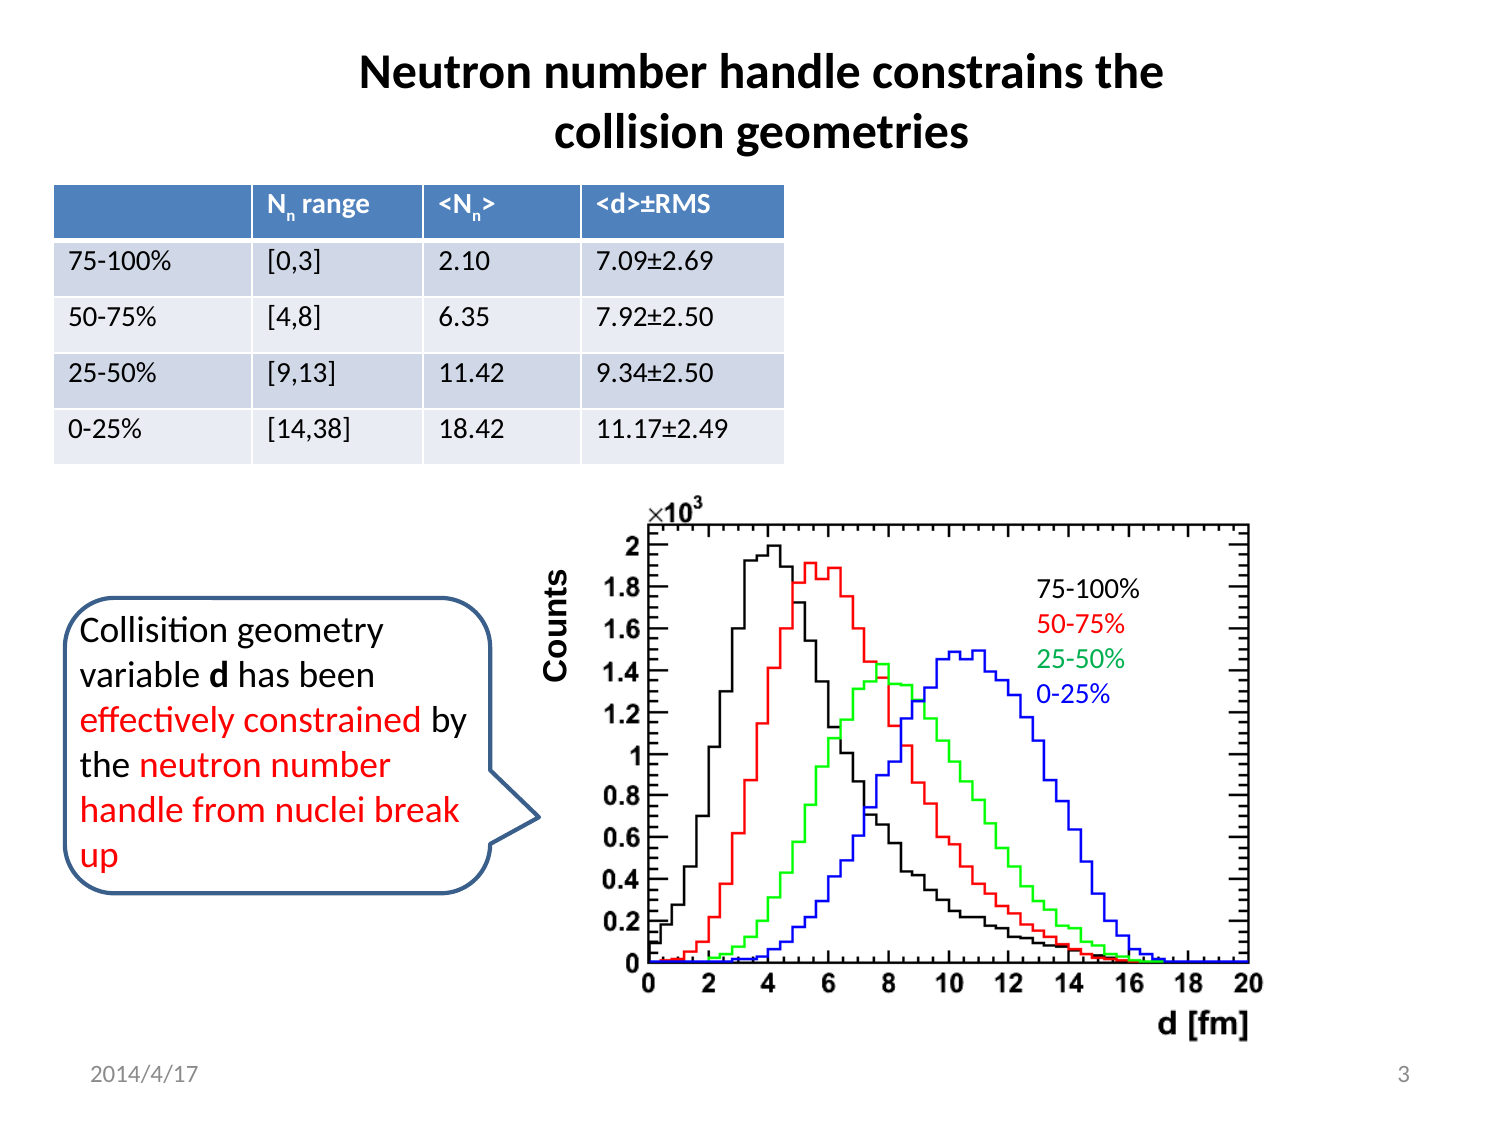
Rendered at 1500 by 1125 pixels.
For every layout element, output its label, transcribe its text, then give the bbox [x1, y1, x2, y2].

table_cell 11.17±2.49 [582, 410, 784, 464]
table_cell 75-100% [54, 243, 251, 296]
text_box Neutron number handle constrains the collision geometries [265, 30, 1258, 166]
table_header Nn range [253, 185, 422, 238]
table_header <d>±RMS [582, 185, 784, 238]
table_cell [14,38] [253, 410, 422, 464]
table_cell 6.35 [424, 298, 580, 352]
table_cell [9,13] [253, 354, 422, 408]
slide_number 3 [1074, 1042, 1425, 1103]
text_box [62, 595, 542, 896]
table_cell 2.10 [424, 243, 580, 296]
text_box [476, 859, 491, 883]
table_cell 9.34±2.50 [582, 354, 784, 408]
table_cell 7.09±2.69 [582, 243, 784, 296]
table_cell 11.42 [424, 354, 580, 408]
table_cell 25-50% [54, 354, 251, 408]
table_header [54, 185, 251, 238]
table_cell 50-75% [54, 298, 251, 352]
picture [560, 473, 1304, 1048]
text_box Counts [525, 527, 555, 698]
table_cell 7.92±2.50 [582, 298, 784, 352]
table_header <Nn> [424, 185, 580, 238]
table_cell 0-25% [54, 410, 251, 464]
table_cell 18.42 [424, 410, 580, 464]
table_cell [0,3] [253, 243, 422, 296]
table_cell [4,8] [253, 298, 422, 352]
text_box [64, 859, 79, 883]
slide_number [75, 1042, 425, 1103]
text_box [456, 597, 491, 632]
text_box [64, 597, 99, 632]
